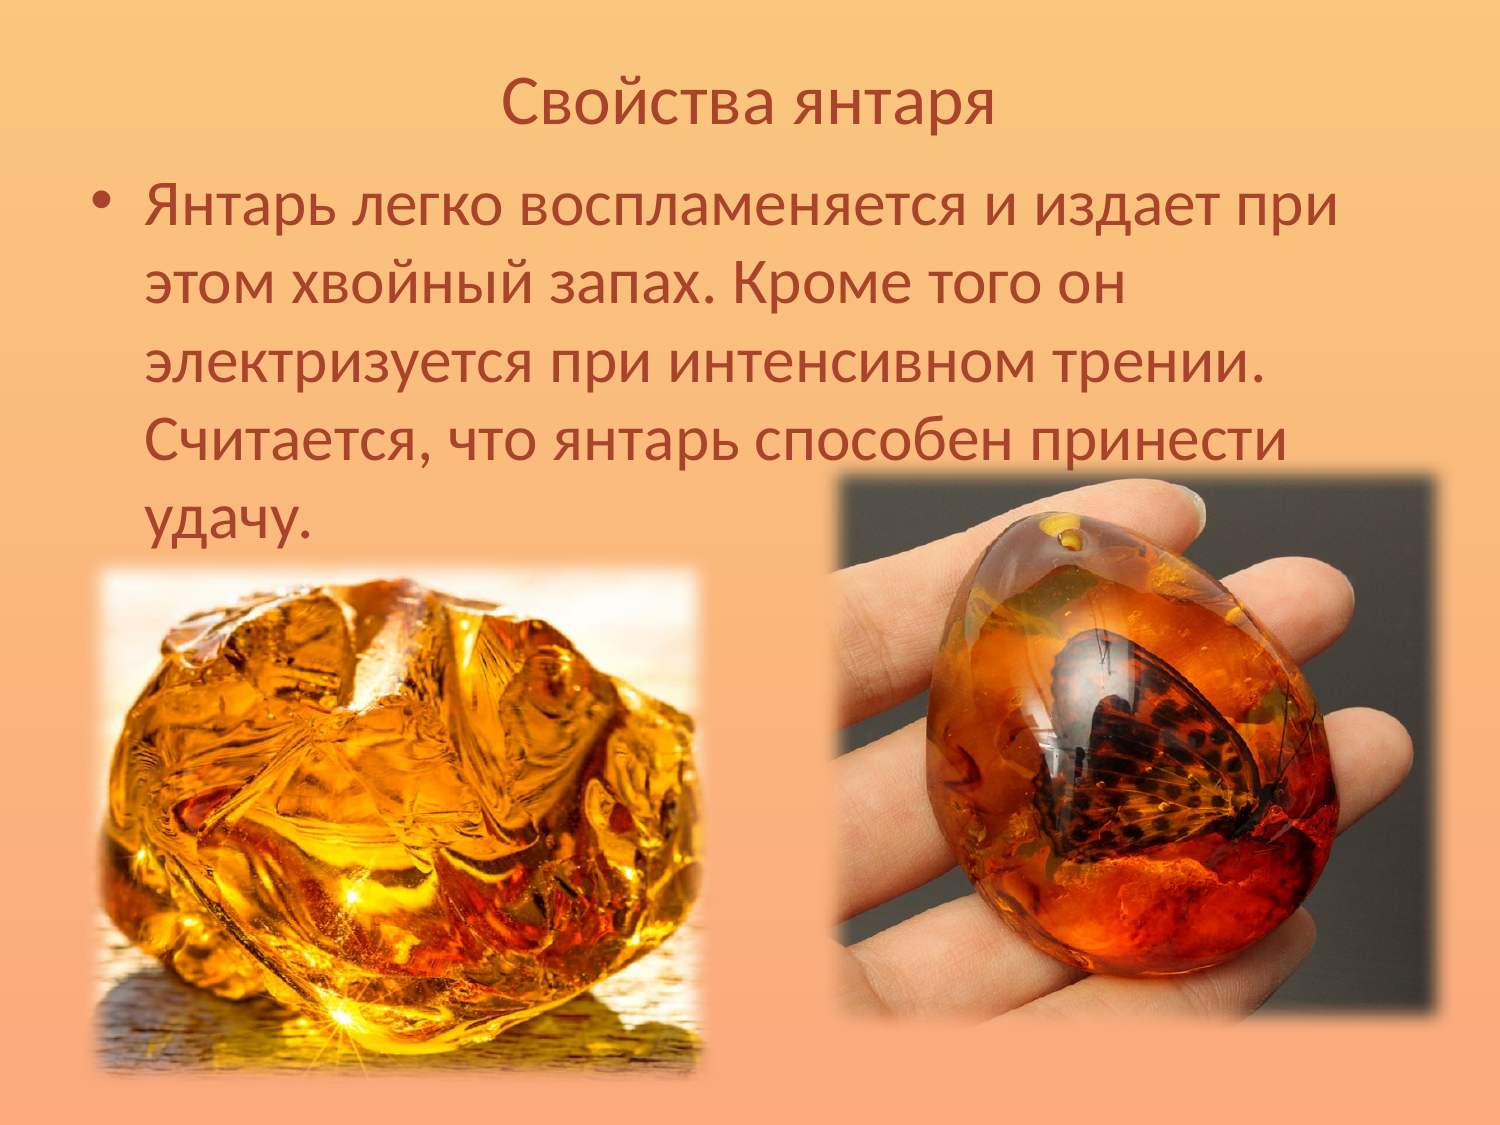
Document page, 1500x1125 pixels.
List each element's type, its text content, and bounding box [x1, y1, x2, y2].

picture [81, 550, 716, 1087]
list Янтарь легко воспламеняется и издает при этом хвойный запах. Кроме того он электризуется при интенсивном трении. Считается, что янтарь способен принести удачу. [75, 152, 1425, 563]
title Свойства янтаря [75, 45, 1425, 152]
picture [820, 456, 1454, 1033]
